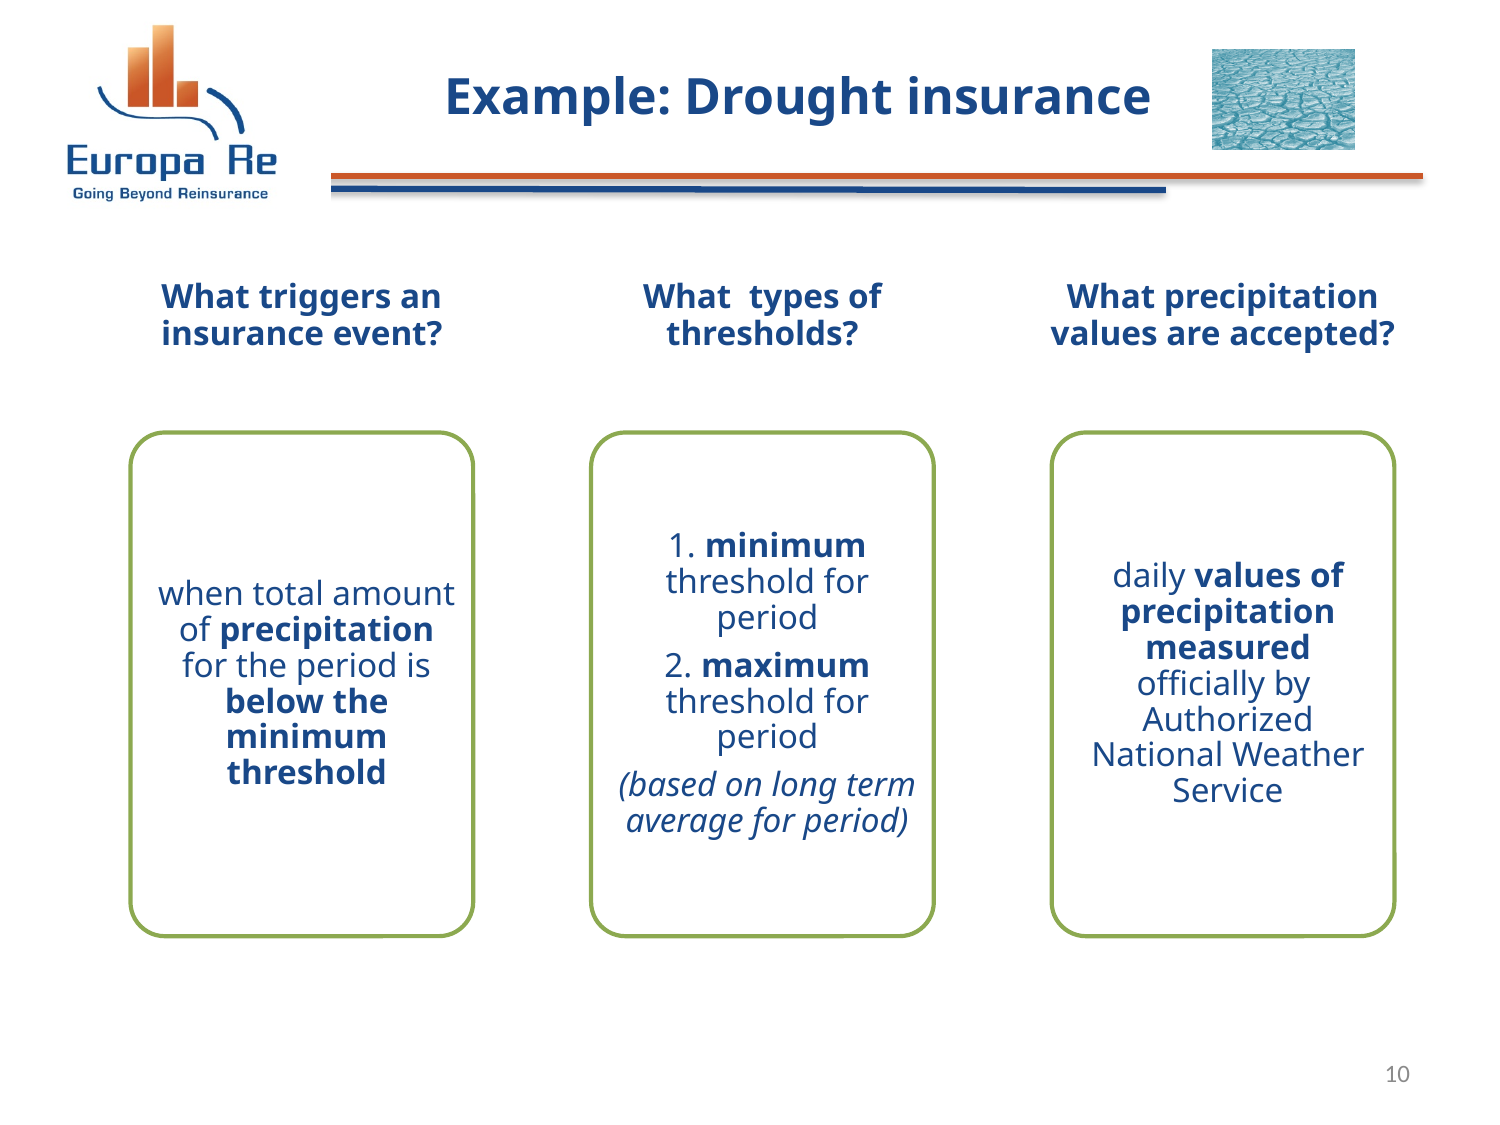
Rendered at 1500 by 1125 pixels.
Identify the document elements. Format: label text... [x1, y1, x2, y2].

slide_number 10 [1074, 1042, 1425, 1103]
text_box [13, 0, 193, 77]
picture [0, 0, 331, 225]
picture [1212, 49, 1355, 151]
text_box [87, 199, 1438, 976]
title Example: Drought insurance [241, 30, 1355, 198]
